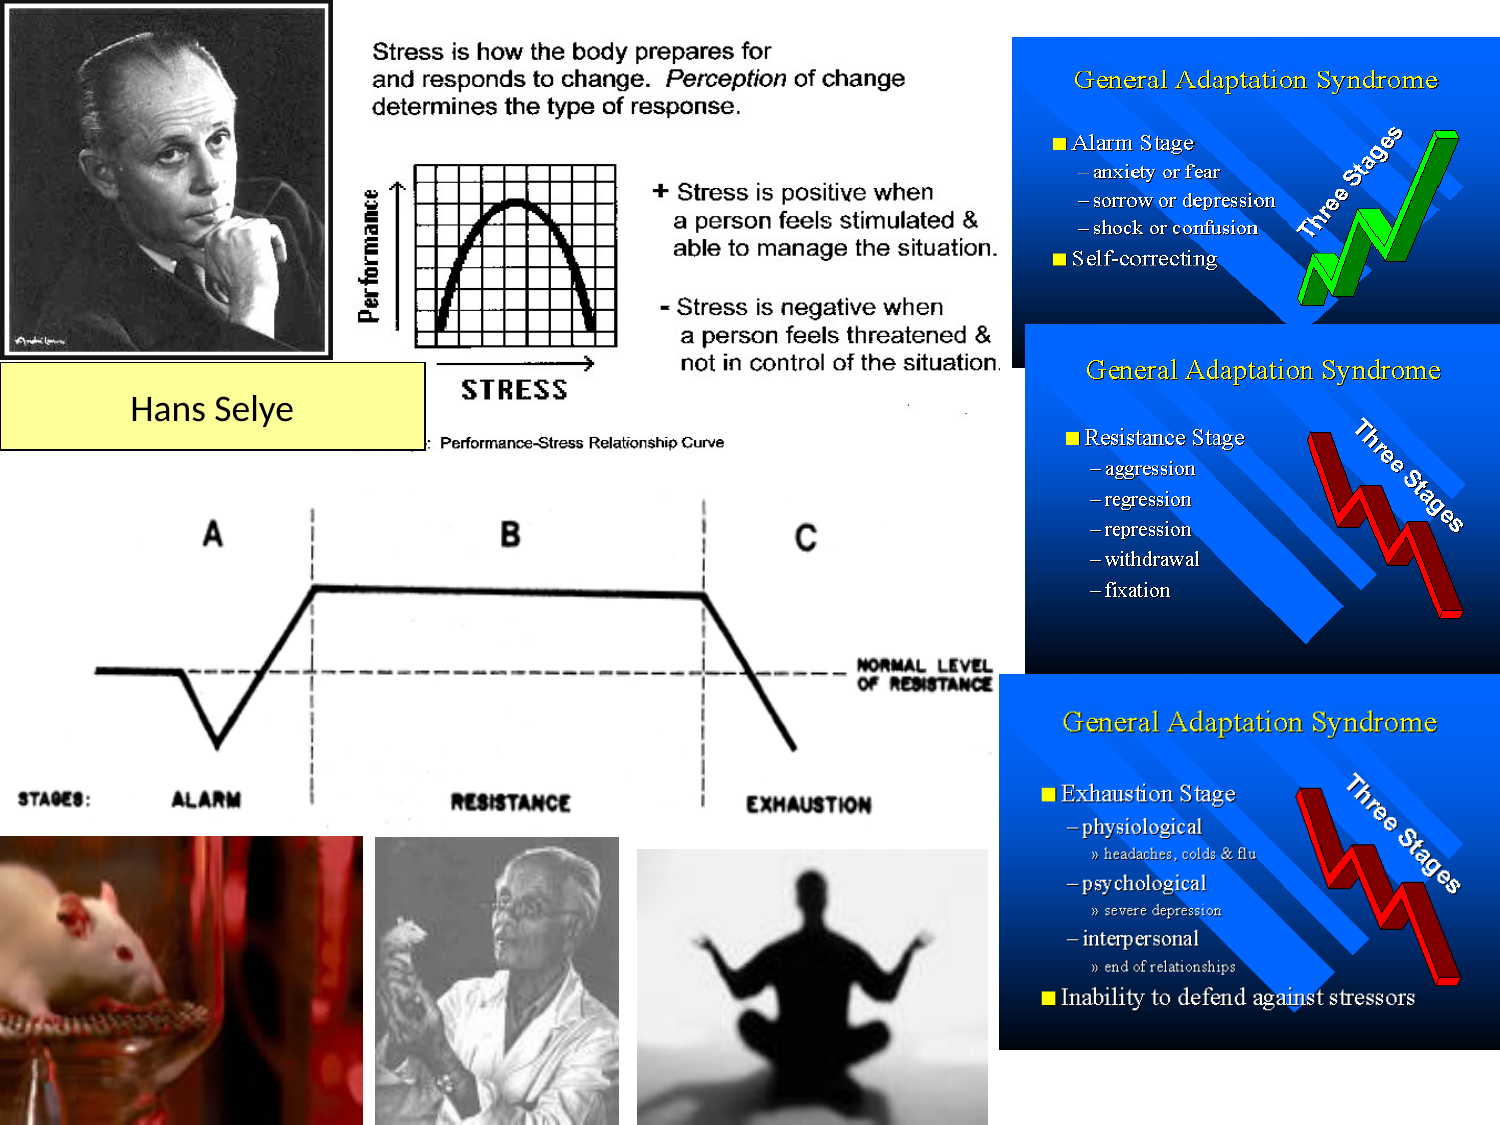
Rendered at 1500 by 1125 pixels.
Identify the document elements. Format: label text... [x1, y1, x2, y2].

picture [637, 849, 988, 1125]
picture [374, 837, 619, 1125]
picture [337, 37, 1001, 463]
picture [0, 37, 1500, 1125]
text_box Hans Selye [0, 368, 332, 450]
picture [0, 0, 333, 360]
